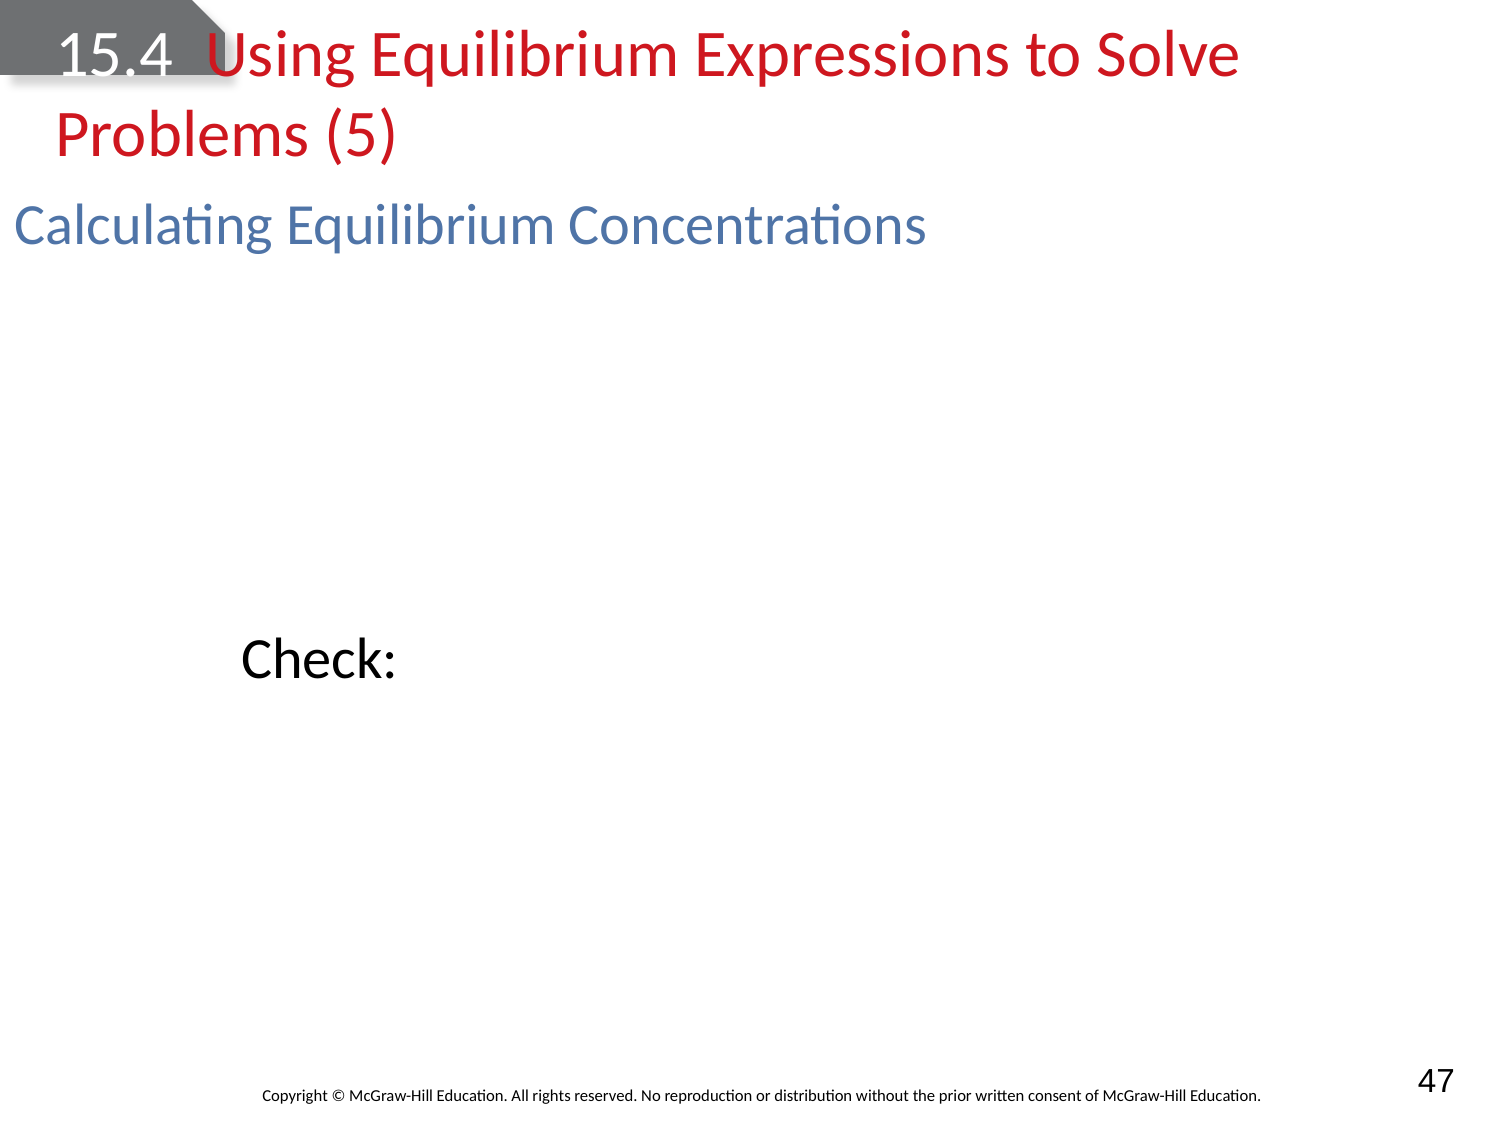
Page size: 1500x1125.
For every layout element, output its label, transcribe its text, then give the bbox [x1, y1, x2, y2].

list Calculating Equilibrium Concentrations [0, 178, 1497, 279]
title 15.4 Using Equilibrium Expressions to Solve Problems (5) [3, 2, 1488, 174]
